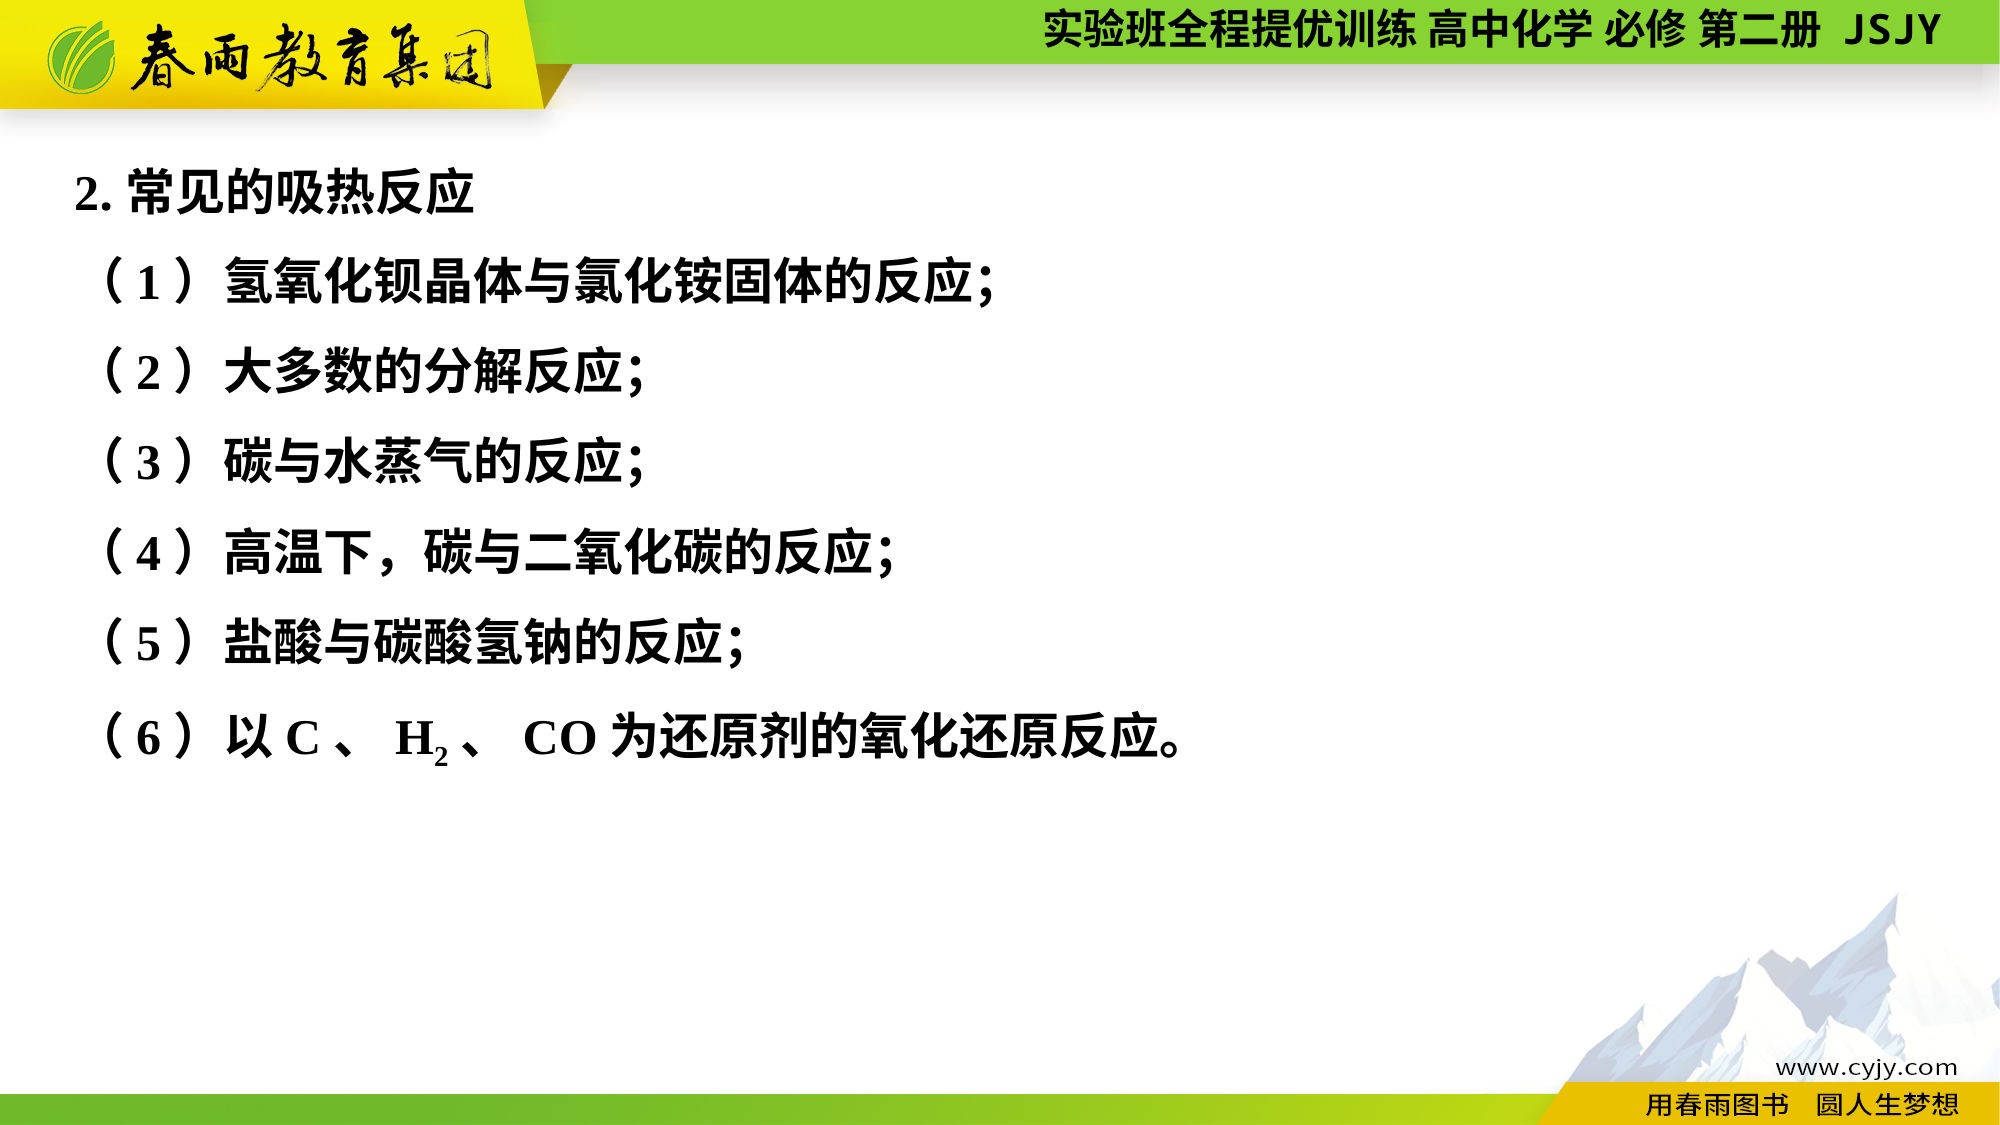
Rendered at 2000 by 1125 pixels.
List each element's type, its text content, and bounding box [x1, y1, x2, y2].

picture [0, 0, 2000, 1125]
list 2.常见的吸热反应 （1）氢氧化钡晶体与氯化铵固体的反应； （2）大多数的分解反应； （3）碳与水蒸气的反应； （4）高温下，碳与二氧化碳的反应； （5）盐酸与碳酸氢钠的反应； （6）以C、H2、CO为还原剂的氧化还原反应。 [59, 122, 1944, 763]
